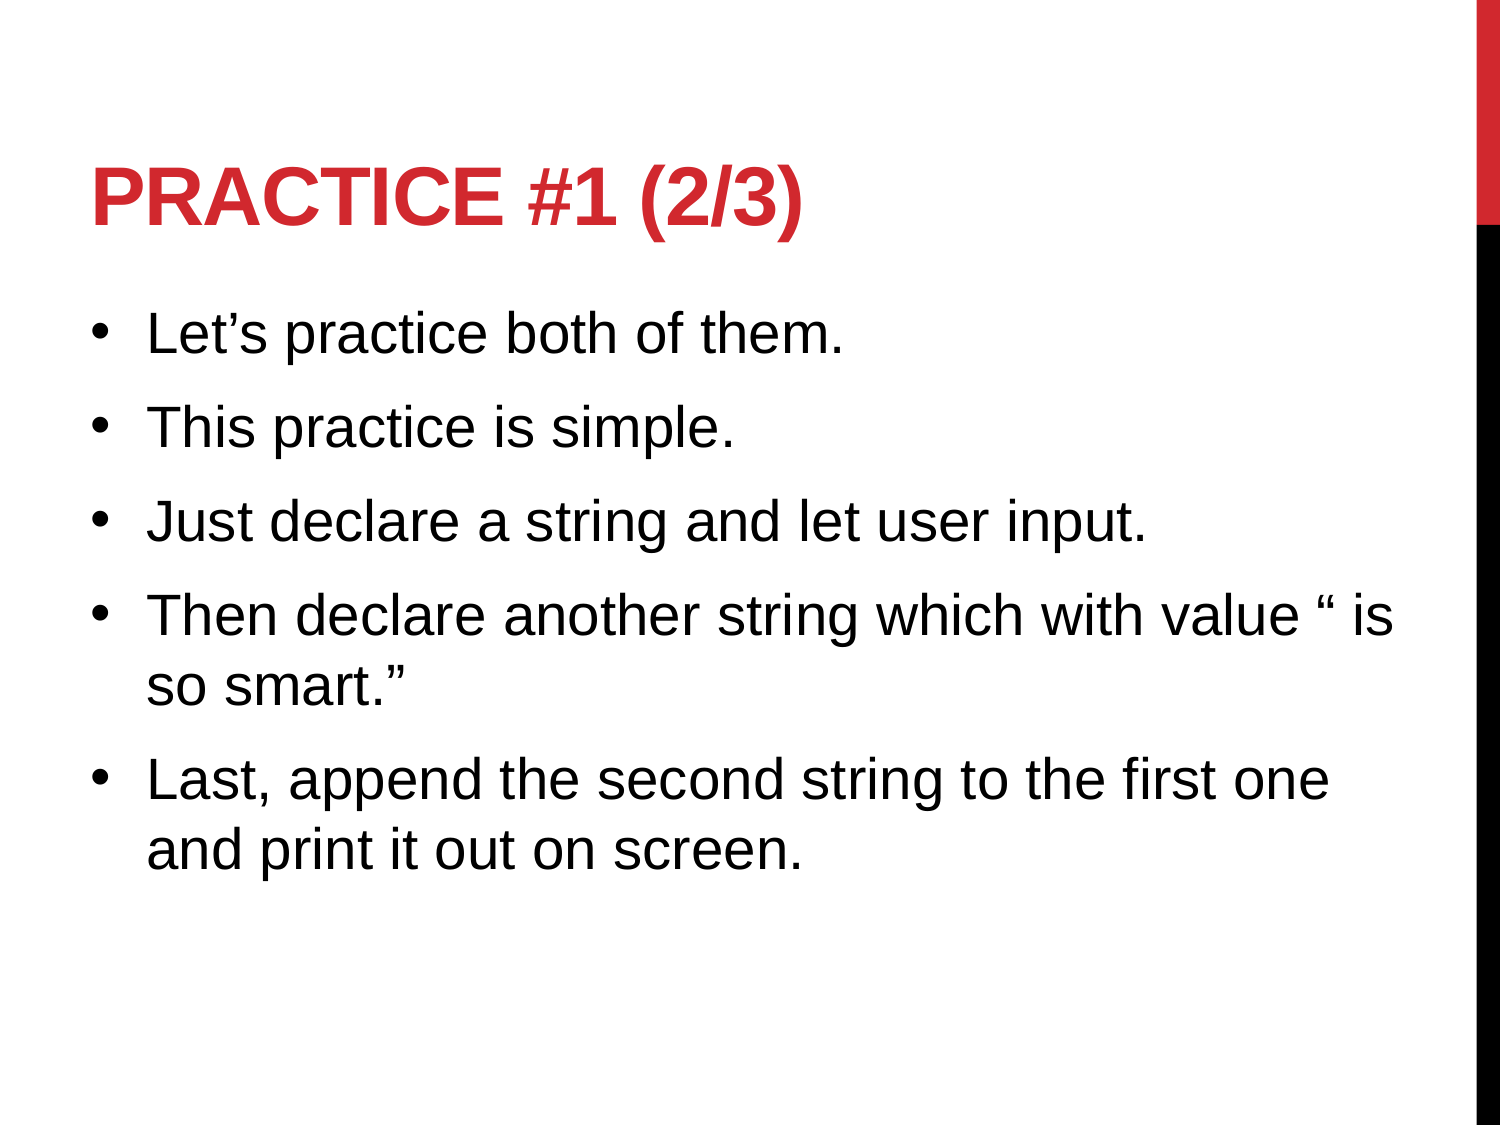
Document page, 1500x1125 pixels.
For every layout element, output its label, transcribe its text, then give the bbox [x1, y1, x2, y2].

title Practice #1 (2/3) [75, 25, 1025, 250]
list Let’s practice both of them. This practice is simple. Just declare a string and let user input. Then declare another string which with value “ is so smart.” Last, append the second string to the first one and print it out on screen. [75, 287, 1443, 1103]
